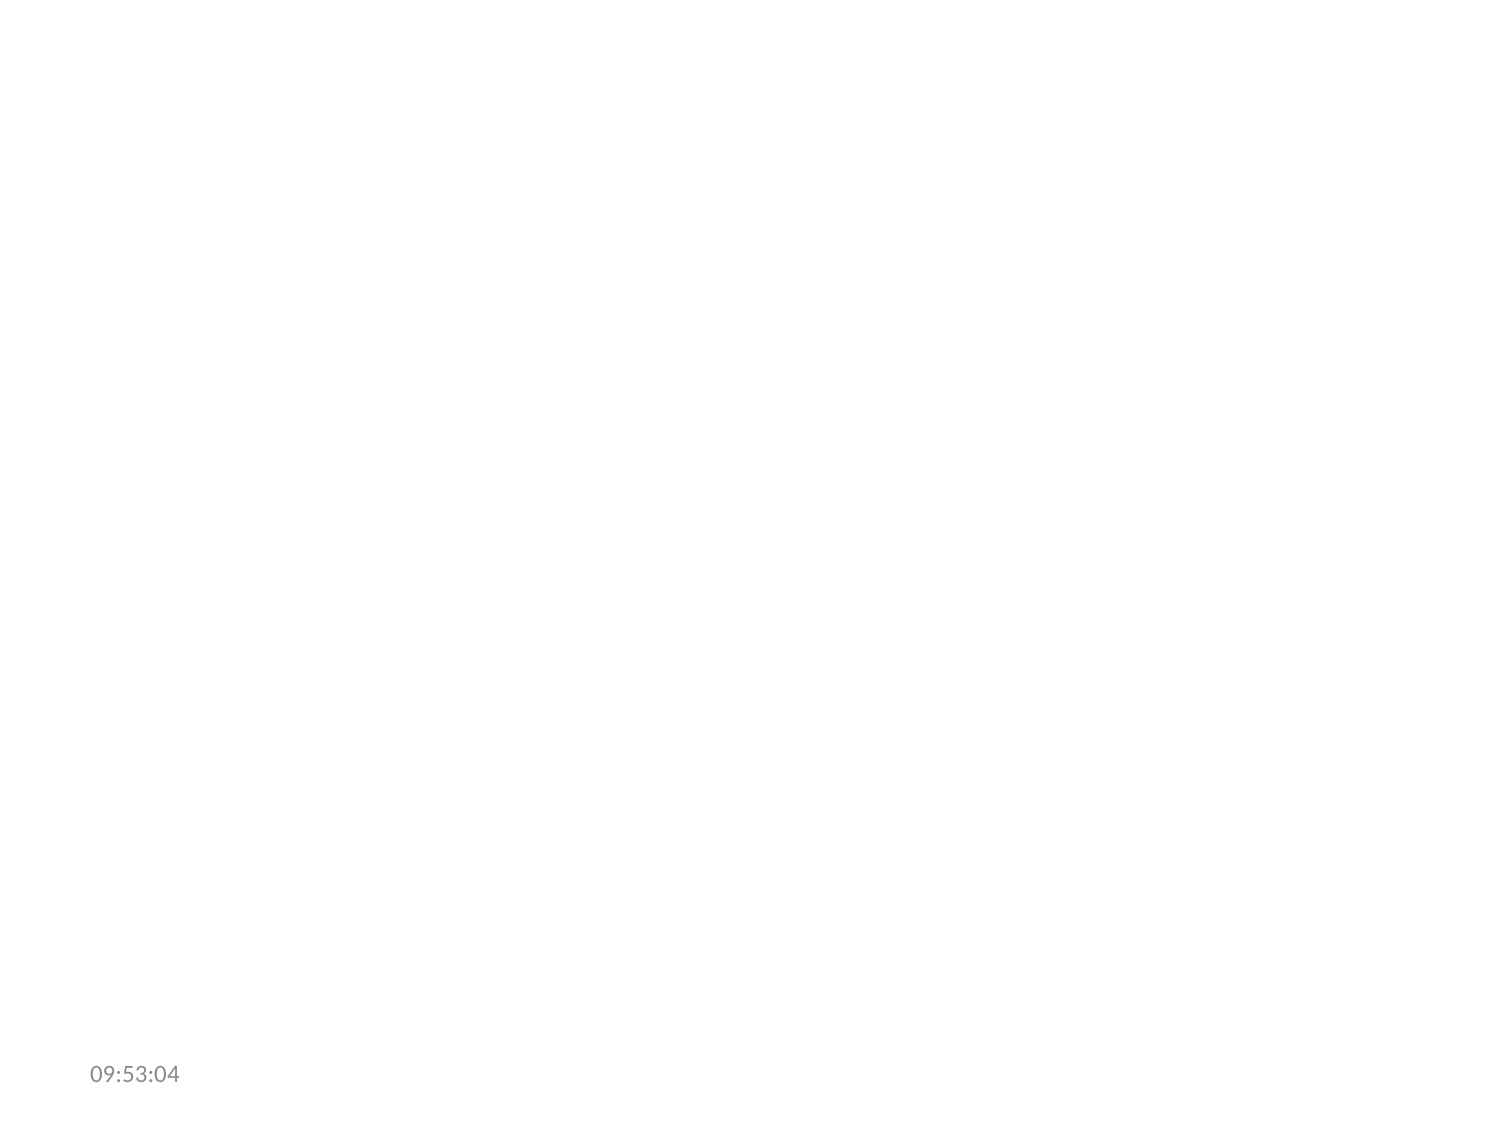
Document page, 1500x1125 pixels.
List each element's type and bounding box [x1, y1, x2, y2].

slide_number [75, 1042, 425, 1103]
